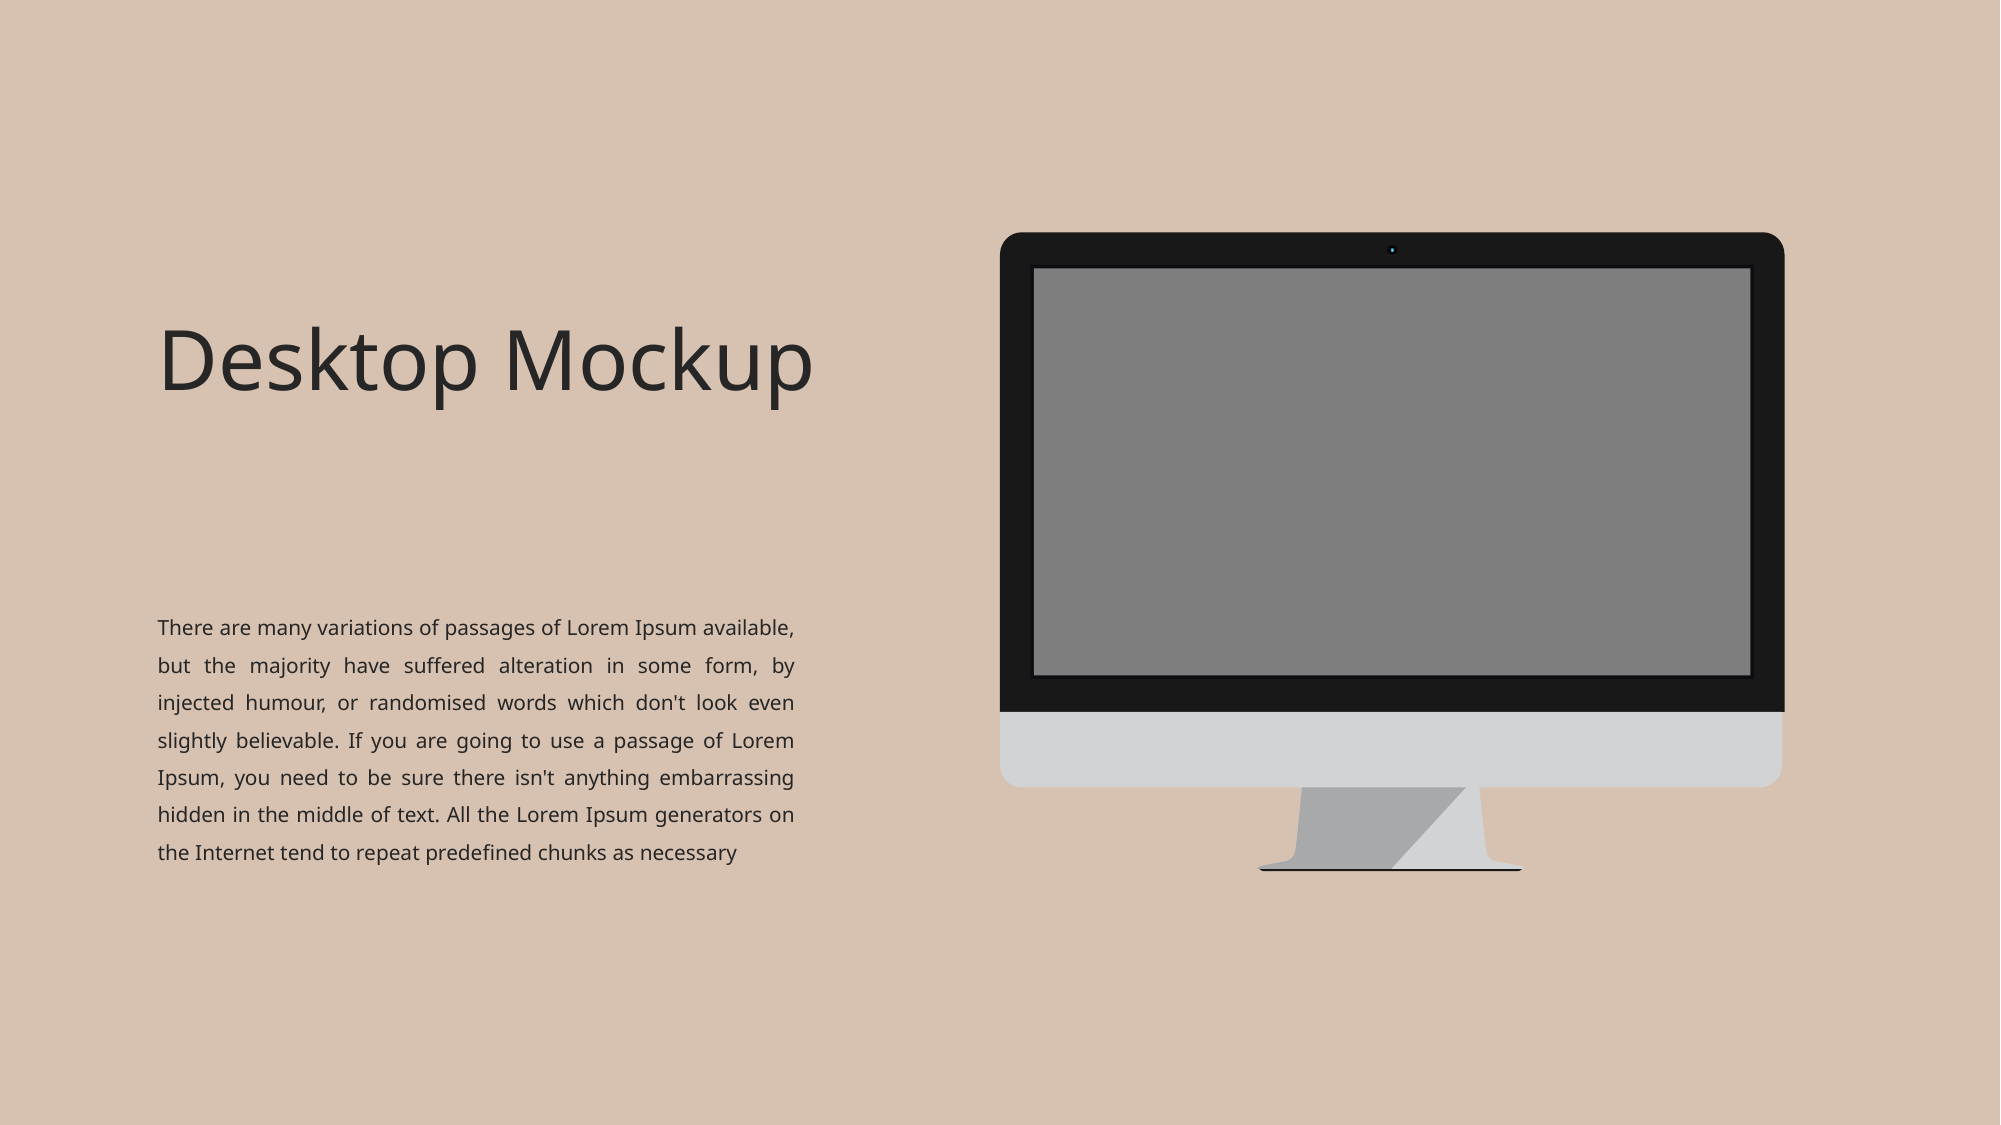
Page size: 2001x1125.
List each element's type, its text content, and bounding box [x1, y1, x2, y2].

text_box Desktop Mockup [142, 300, 894, 415]
text_box There are many variations of passages of Lorem Ipsum available, but the majority have suffered alteration in some form, by injected humour, or randomised words which don't look even slightly believable. If you are going to use a passage of Lorem Ipsum, you need to be sure there isn't anything embarrassing hidden in the middle of text. All the Lorem Ipsum generators on the Internet tend to repeat predefined chunks as necessary [142, 595, 810, 872]
picture [1035, 257, 1754, 676]
